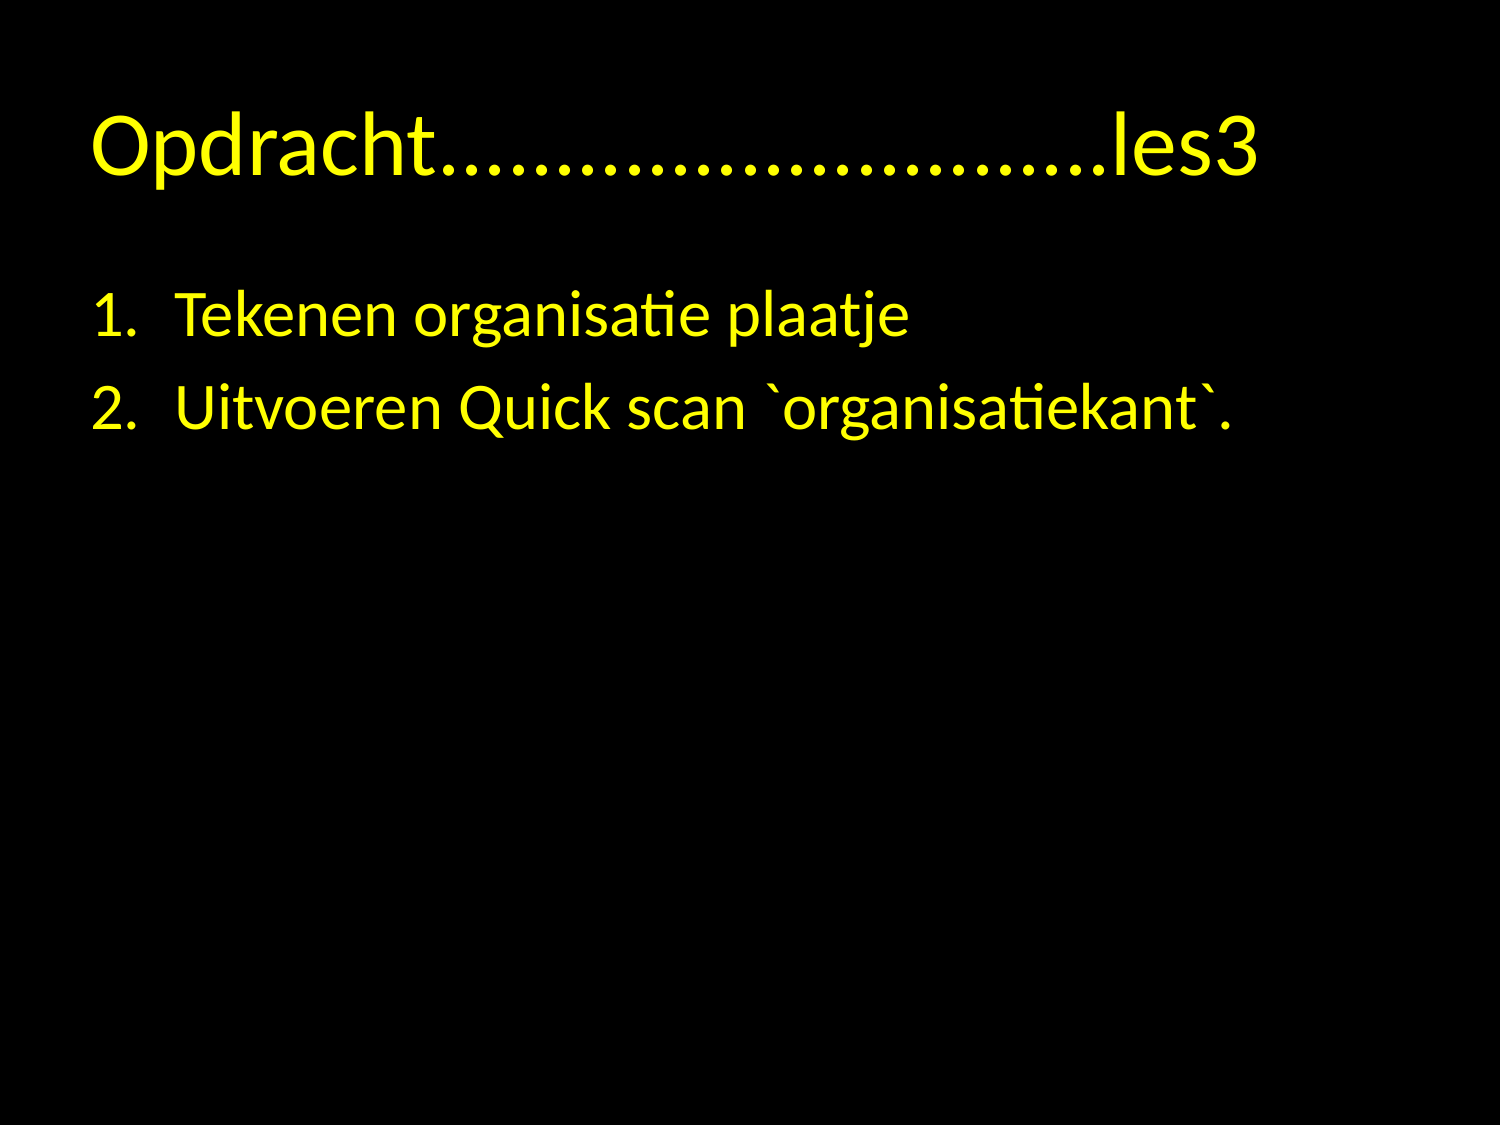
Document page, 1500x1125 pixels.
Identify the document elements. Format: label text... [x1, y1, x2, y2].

list Tekenen organisatie plaatje Uitvoeren Quick scan `organisatiekant`. [75, 262, 1425, 513]
title Opdracht.............................les3 [75, 45, 1425, 233]
